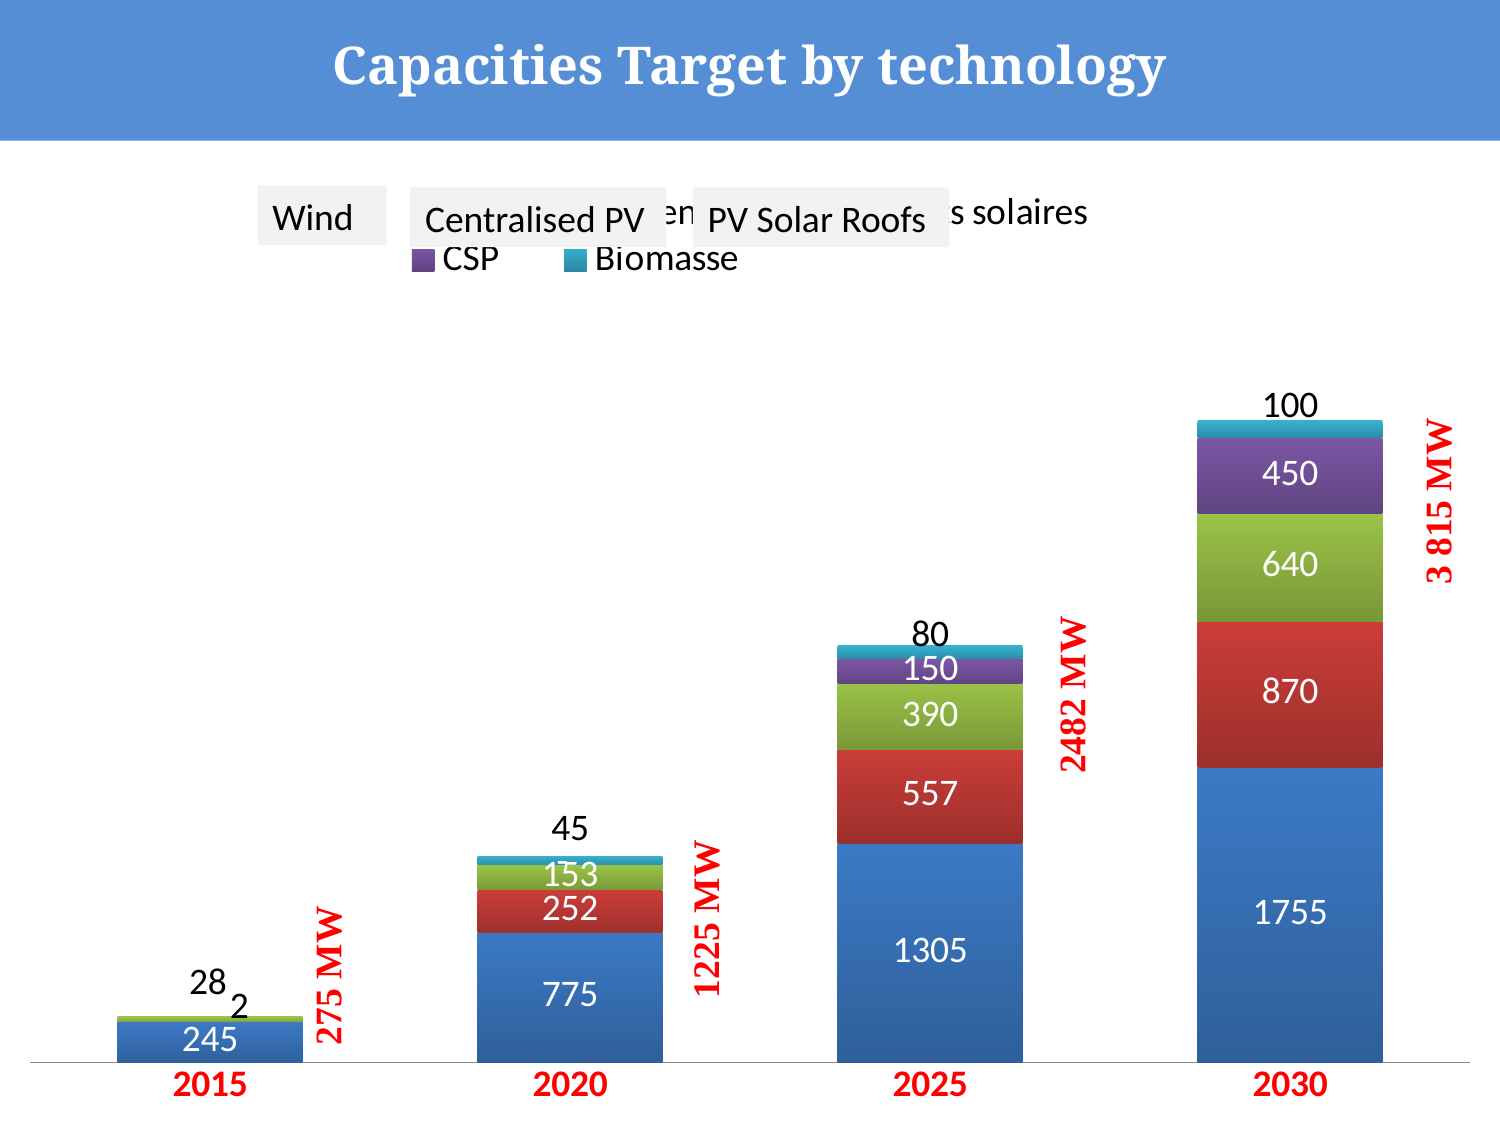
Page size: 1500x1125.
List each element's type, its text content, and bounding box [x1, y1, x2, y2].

chart [0, 178, 1500, 1125]
title Capacities Target by technology [0, 0, 1500, 141]
